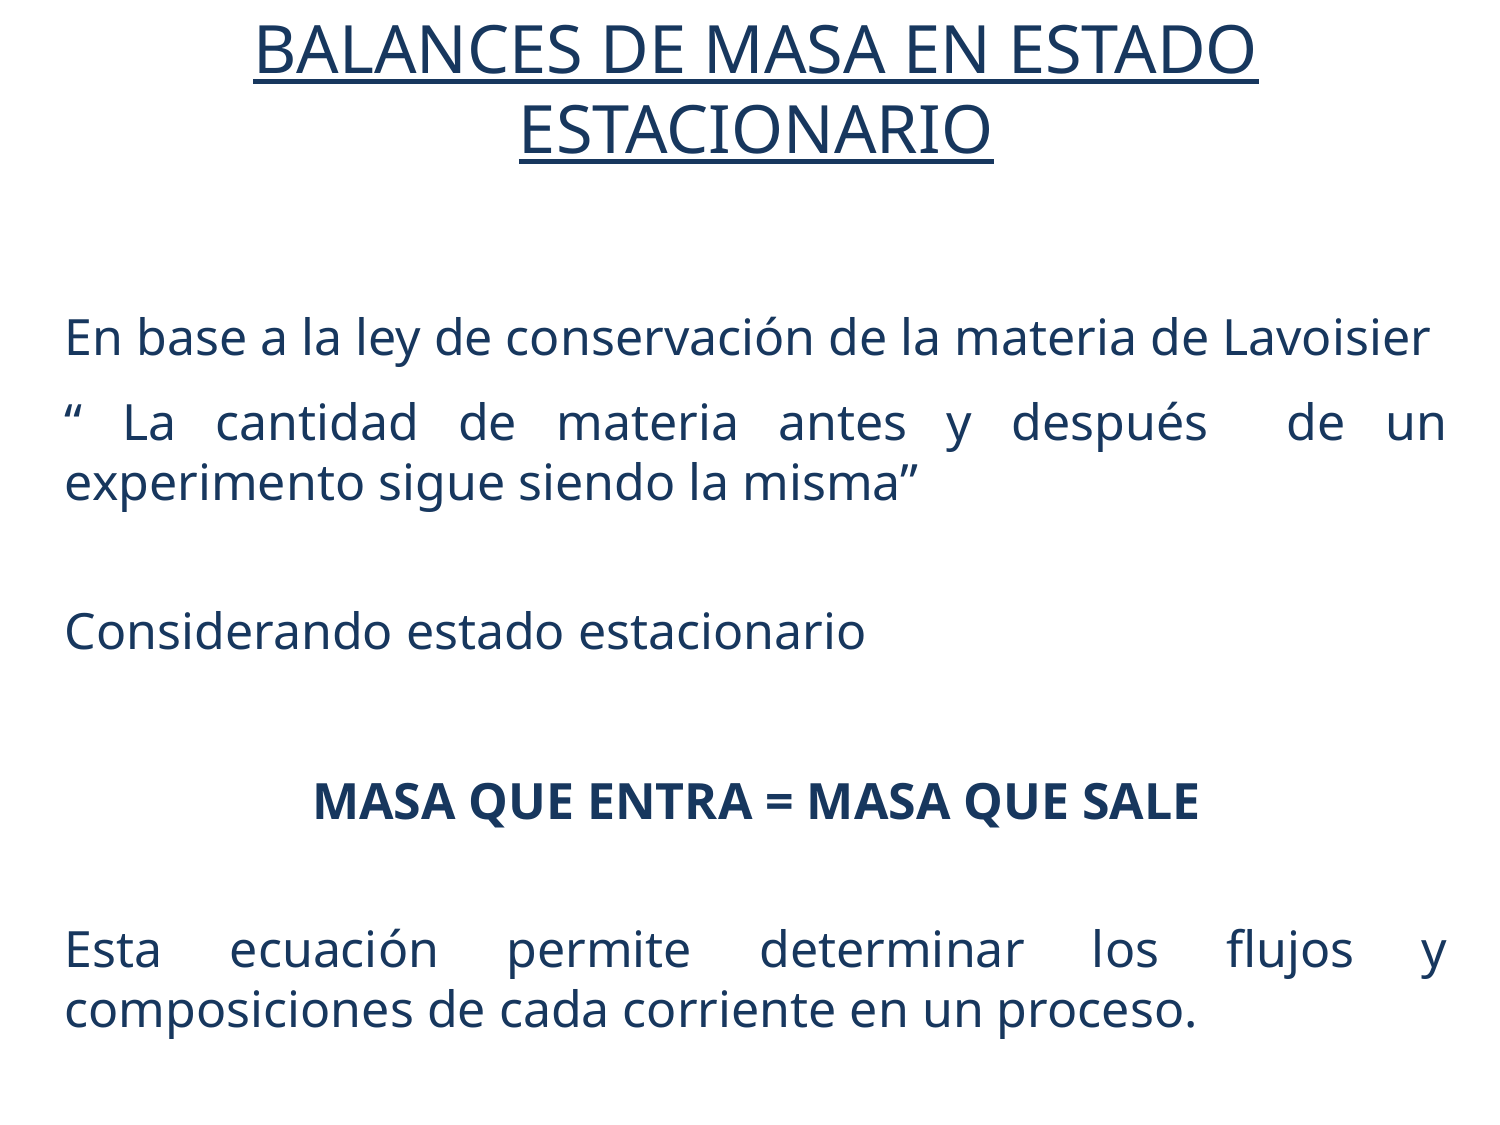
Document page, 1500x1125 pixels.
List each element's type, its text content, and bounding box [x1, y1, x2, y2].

text_box BALANCES DE MASA EN ESTADO ESTACIONARIO En base a la ley de conservación de la materia de Lavoisier “ La cantidad de materia antes y después de un experimento sigue siendo la misma” Considerando estado estacionario MASA QUE ENTRA = MASA QUE SALE Esta ecuación permite determinar los flujos y composiciones de cada corriente en un proceso. [49, 0, 1463, 1046]
